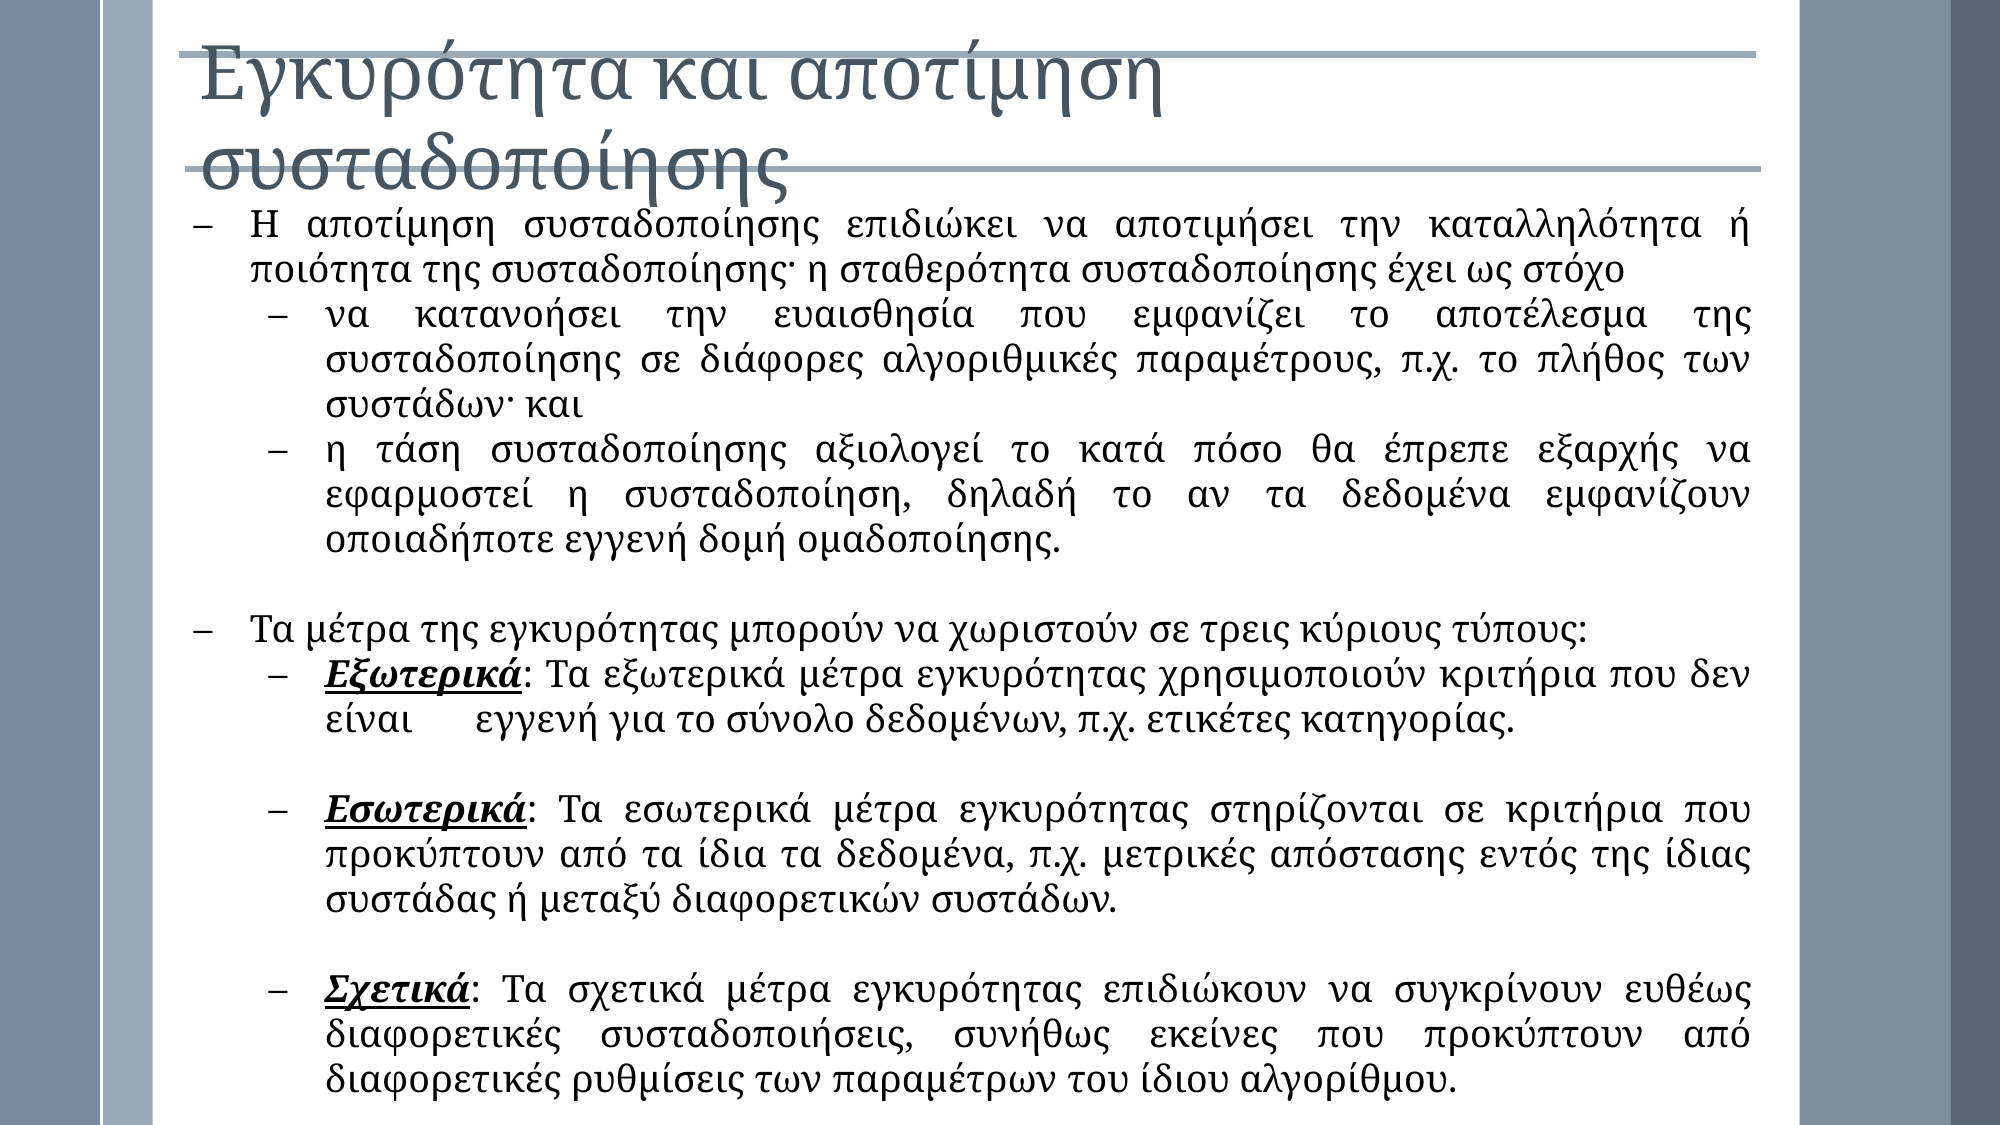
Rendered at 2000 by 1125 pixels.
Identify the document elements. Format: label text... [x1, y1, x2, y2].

text_box Εγκυρότητα και αποτίμηση συσταδοποίησης [184, 169, 1756, 212]
text_box Η αποτίμηση συσταδοποίησης επιδιώκει να αποτιμήσει την καταλληλότητα ή ποιότητα της συσταδοποίησης· η σταθερότητα συσταδοποίησης έχει ως στόχο να κατανοήσει την ευαισθησία που εμφανίζει το αποτέλεσμα της συσταδοποίησης σε διάφορες αλγοριθμικές παραμέτρους, π.χ. το πλήθος των συστάδων· και η τάση συσταδοποίησης αξιολογεί το κατά πόσο θα έπρεπε εξαρχής να εφαρμοστεί η συσταδοποίηση, δηλαδή το αν τα δεδομένα εμφανίζουν οποιαδήποτε εγγενή δομή ομαδοποίησης. Τα μέτρα της εγκυρότητας μπορούν να χωριστούν σε τρεις κύριους τύπους: Εξωτερικά: Τα εξωτερικά μέτρα εγκυρότητας χρησιμοποιούν κριτήρια που δεν είναι εγγενή για το σύνολο δεδομένων, π.χ. ετικέτες κατηγορίας. Εσωτερικά: Τα εσωτερικά μέτρα εγκυρότητας στηρίζονται σε κριτήρια που προκύπτουν από τα ίδια τα δεδομένα, π.χ. μετρικές απόστασης εντός της ίδιας συστάδας ή μεταξύ διαφορετικών συστάδων. Σχετικά: Τα σχετικά μέτρα εγκυρότητας επιδιώκουν να συγκρίνουν ευθέως διαφορετικές συσταδοποιήσεις, συνήθως εκείνες που προκύπτουν από διαφορετικές ρυθμίσεις των παραμέτρων του ίδιου αλγορίθμου. [178, 192, 1768, 1125]
text_box Εγκυρότητα και αποτίμηση συσταδοποίησης [184, 55, 1756, 168]
text_box Εγκυρότητα και αποτίμηση συσταδοποίησης [184, 17, 1756, 54]
